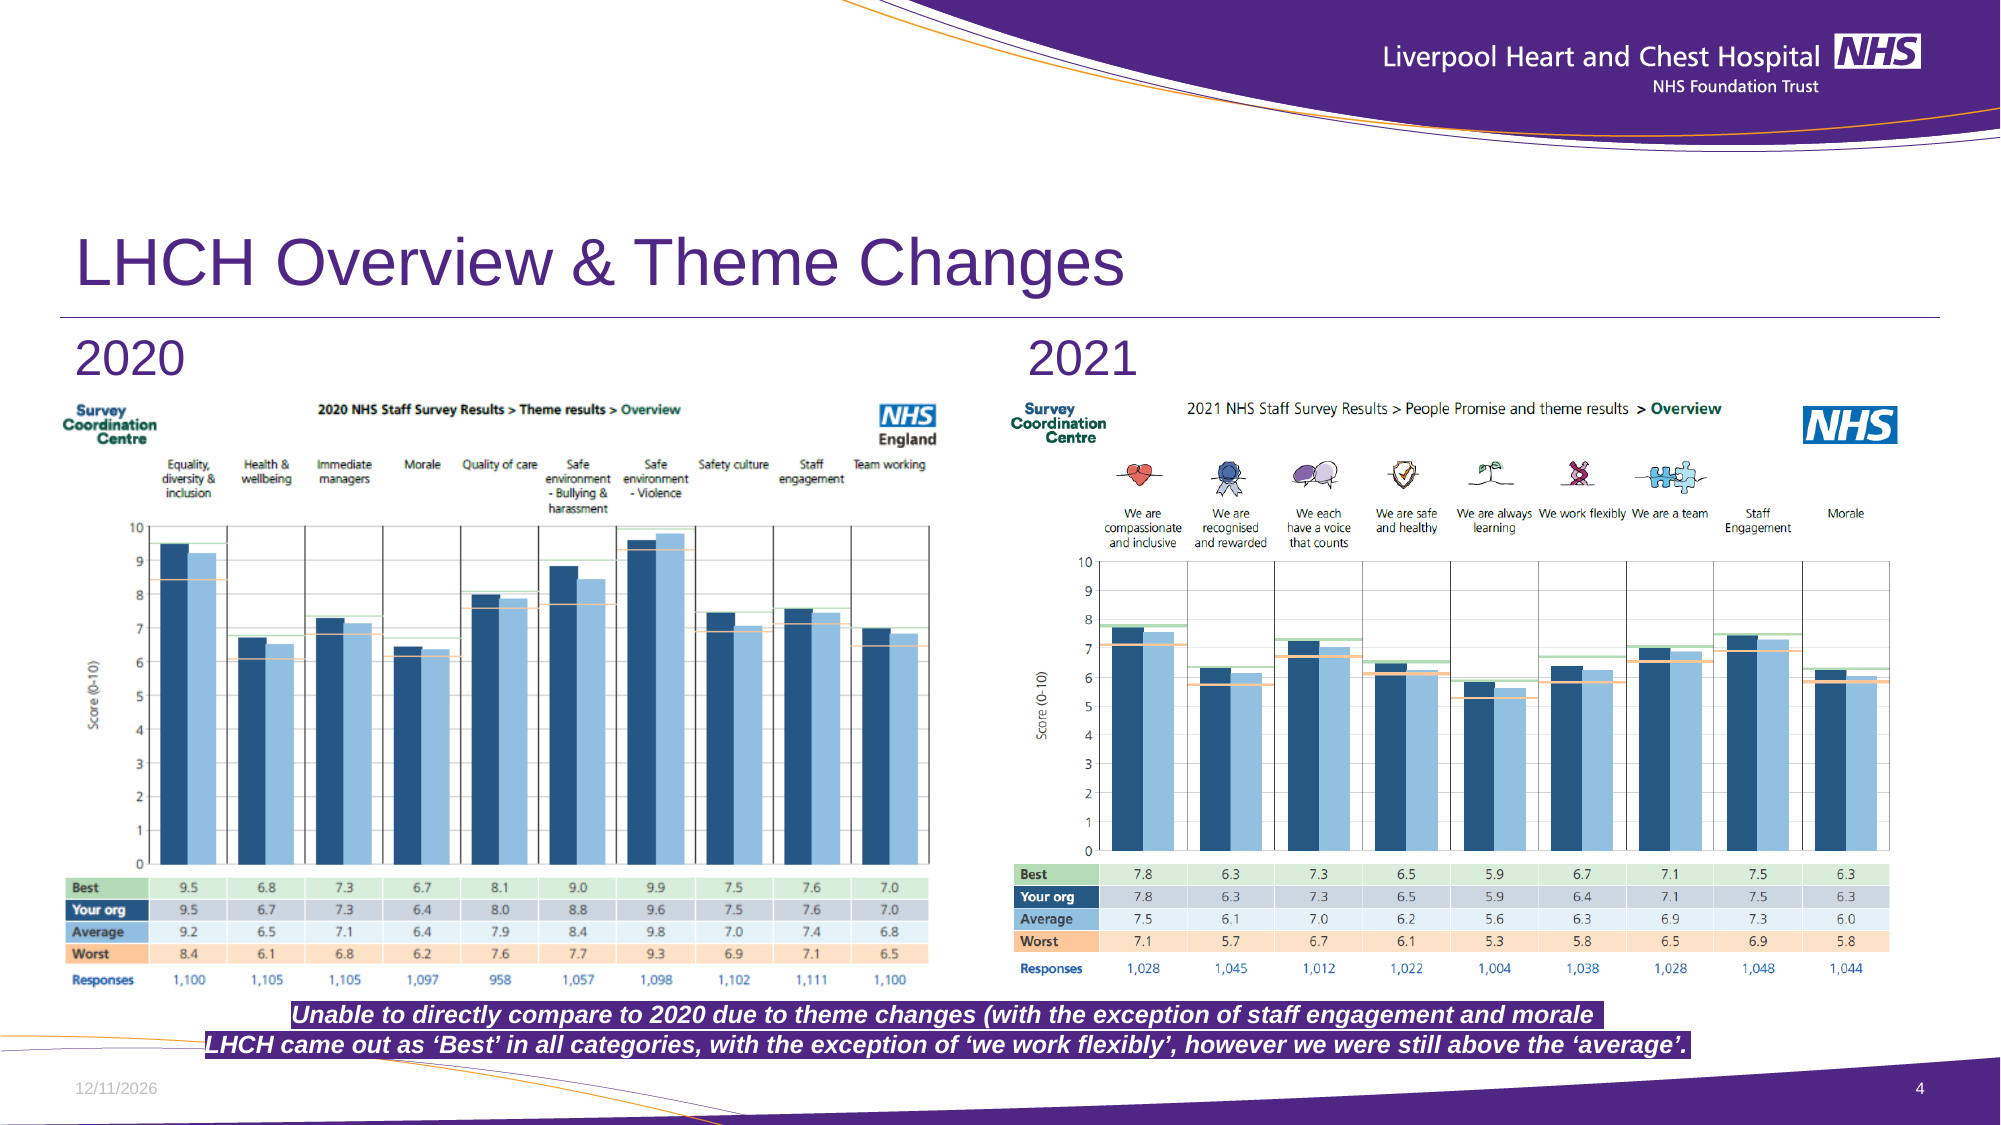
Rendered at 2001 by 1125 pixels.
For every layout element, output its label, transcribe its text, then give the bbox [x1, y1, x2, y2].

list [45, 383, 948, 991]
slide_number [60, 1058, 511, 1118]
list 2020 [59, 331, 984, 393]
text_box Unable to directly compare to 2020 due to theme changes (with the exception of staff engagement and morale LHCH came out as ‘Best’ in all categories, with the exception of ‘we work flexibly’, however we were still above the ‘average’. [77, 991, 1819, 1066]
slide_number 4 [1489, 1058, 1940, 1118]
list 2021 [1012, 331, 1941, 393]
title LHCH Overview & Theme Changes [60, 172, 1941, 308]
picture [0, 0, 2001, 1125]
